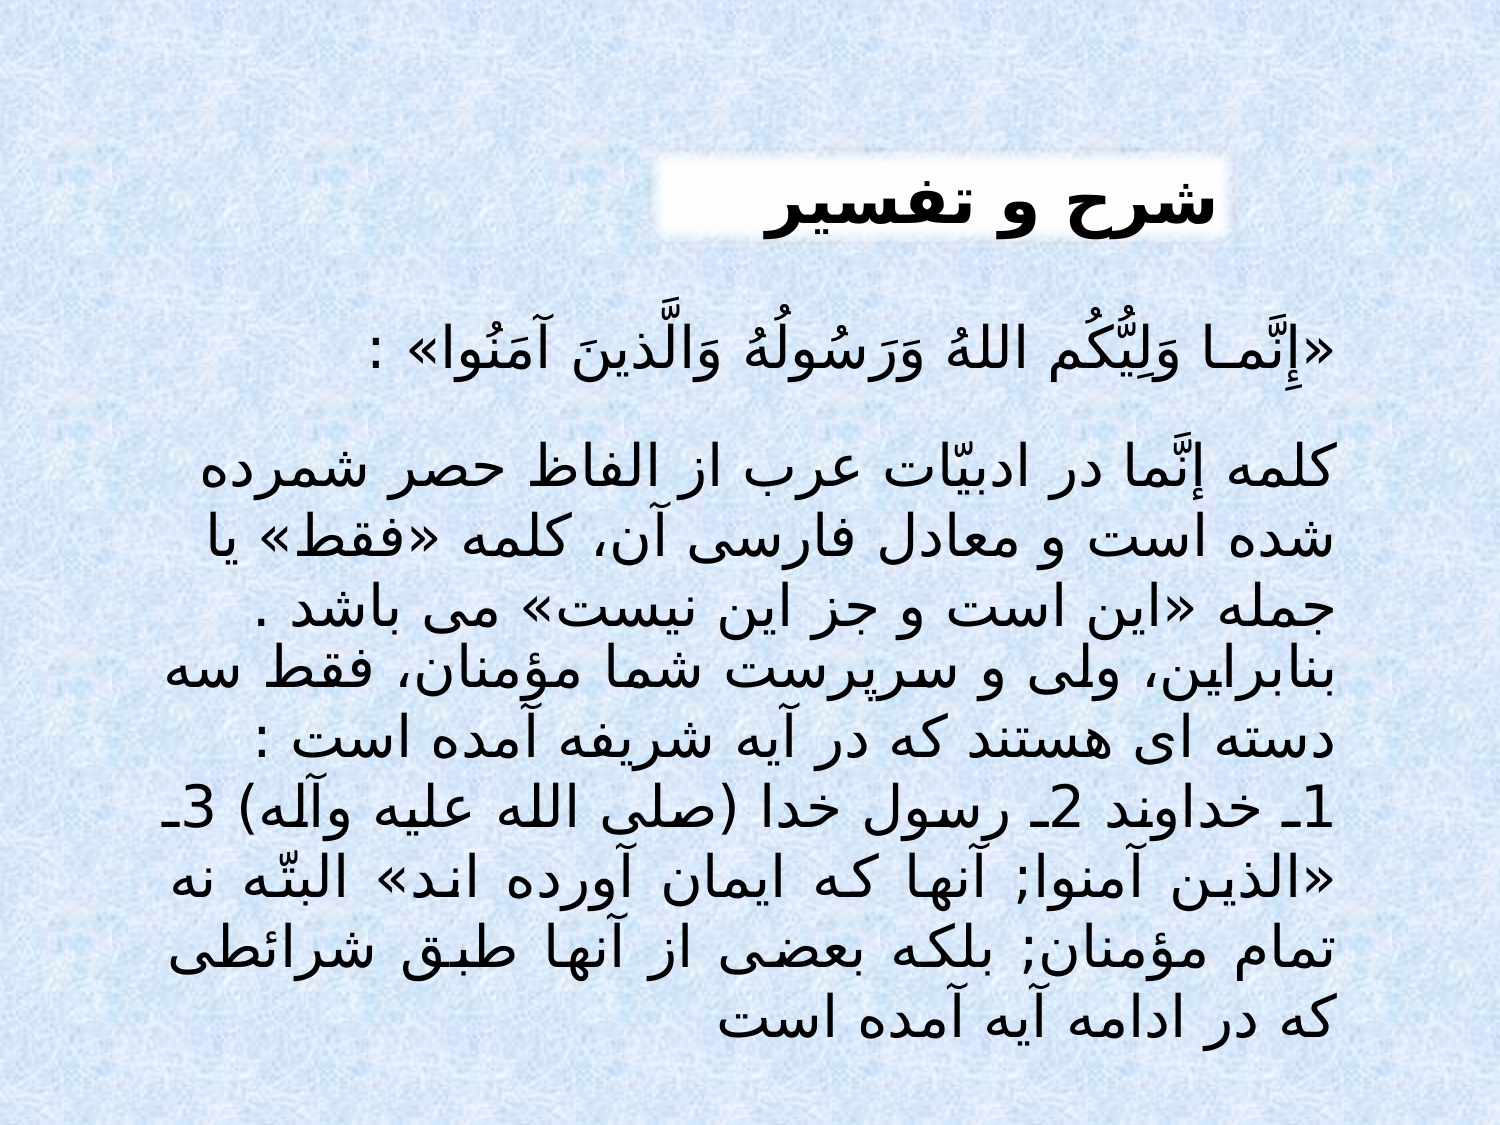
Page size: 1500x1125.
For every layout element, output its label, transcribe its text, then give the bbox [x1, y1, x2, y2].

picture [0, 0, 1500, 1125]
text_box بنابراين، ولى و سرپرست شما مؤمنان، فقط سه دسته اى هستند كه در آيه شريفه آمده است : 1ـ خداوند 2ـ رسول خدا (صلى الله عليه وآله) 3ـ «الذين آمنوا; آنها كه ايمان آورده اند» البتّه نه تمام مؤمنان; بلكه بعضى از آنها طبق شرائطى كه در ادامه آيه آمده است [147, 621, 1353, 1125]
text_box احتمالاتى كه برخى از دانشمندان داده اند و امورى كه در سطور قبل به آن اشاره شد هر چند مهم هستند، ولى هيچ يك از آنها همطراز رسالت و نبوّت نمى باشد [656, 156, 1227, 236]
text_box فخر رازي : منظور از «اليوم; امروز» در آيه شريفه، معناى حقيقى آن و روز خاص و معيّنى است و آن روز، روز عرفه، هشتم ماه ذى القعده، مى باشد. روز عرفه حجّة الوداع، آخرين سفر حجّ پيامبر اسلام(صلى الله عليه وآله) كه در سال دهم هجرت واقع شد. [659, 159, 1225, 233]
text_box كلمه إنَّما در ادبيّات عرب از الفاظ حصر شمرده شده است و معادل فارسى آن، كلمه «فقط» يا جمله «اين است و جز اين نيست» مى باشد . [147, 420, 1353, 621]
text_box شرح و تفسير [663, 163, 1220, 229]
text_box «إِنَّمـا وَلِيُّكُم اللهُ وَرَسُولُهُ وَالَّذينَ آمَنُوا» : [147, 302, 1353, 388]
